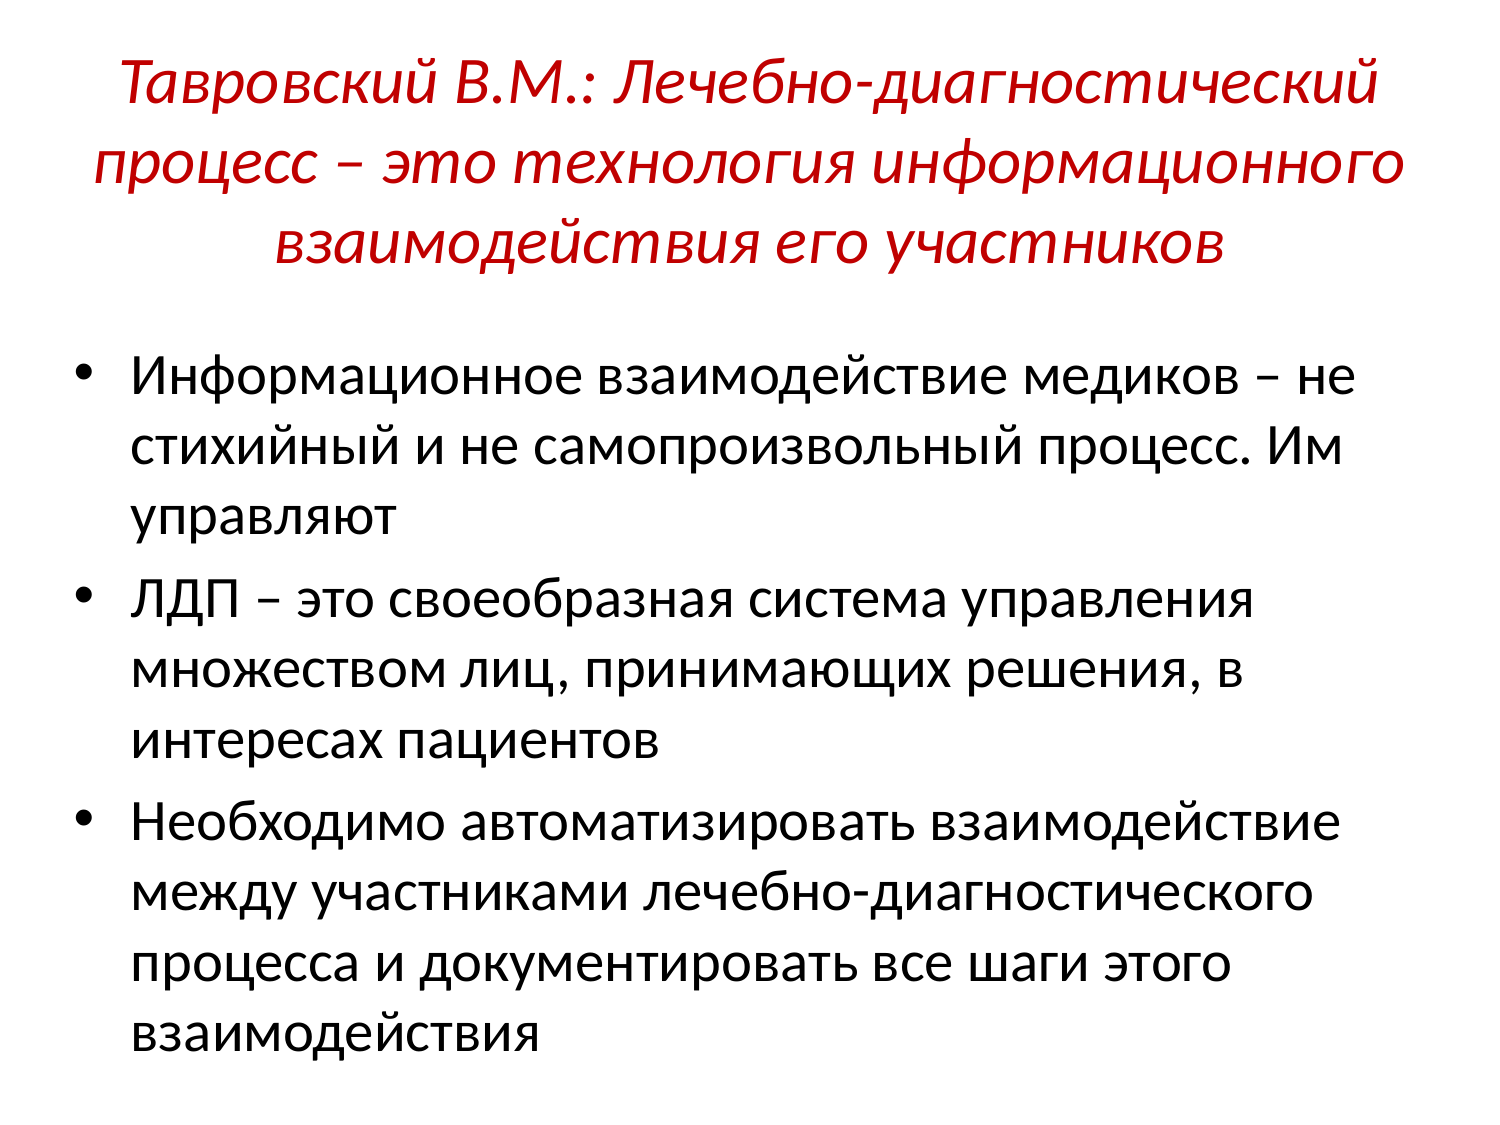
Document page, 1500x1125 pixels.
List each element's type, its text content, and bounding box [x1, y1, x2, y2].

title Тавровский В.М.: Лечебно-диагностический процесс – это технология информационного взаимодействия его участников [75, 45, 1425, 270]
list Информационное взаимодействие медиков – не стихийный и не самопроизвольный процесс. Им управляют ЛДП – это своеобразная система управления множеством лиц, принимающих решения, в интересах пациентов Необходимо автоматизировать взаимодействие между участниками лечебно-диагностического процесса и документировать все шаги этого взаимодействия [58, 328, 1454, 1071]
